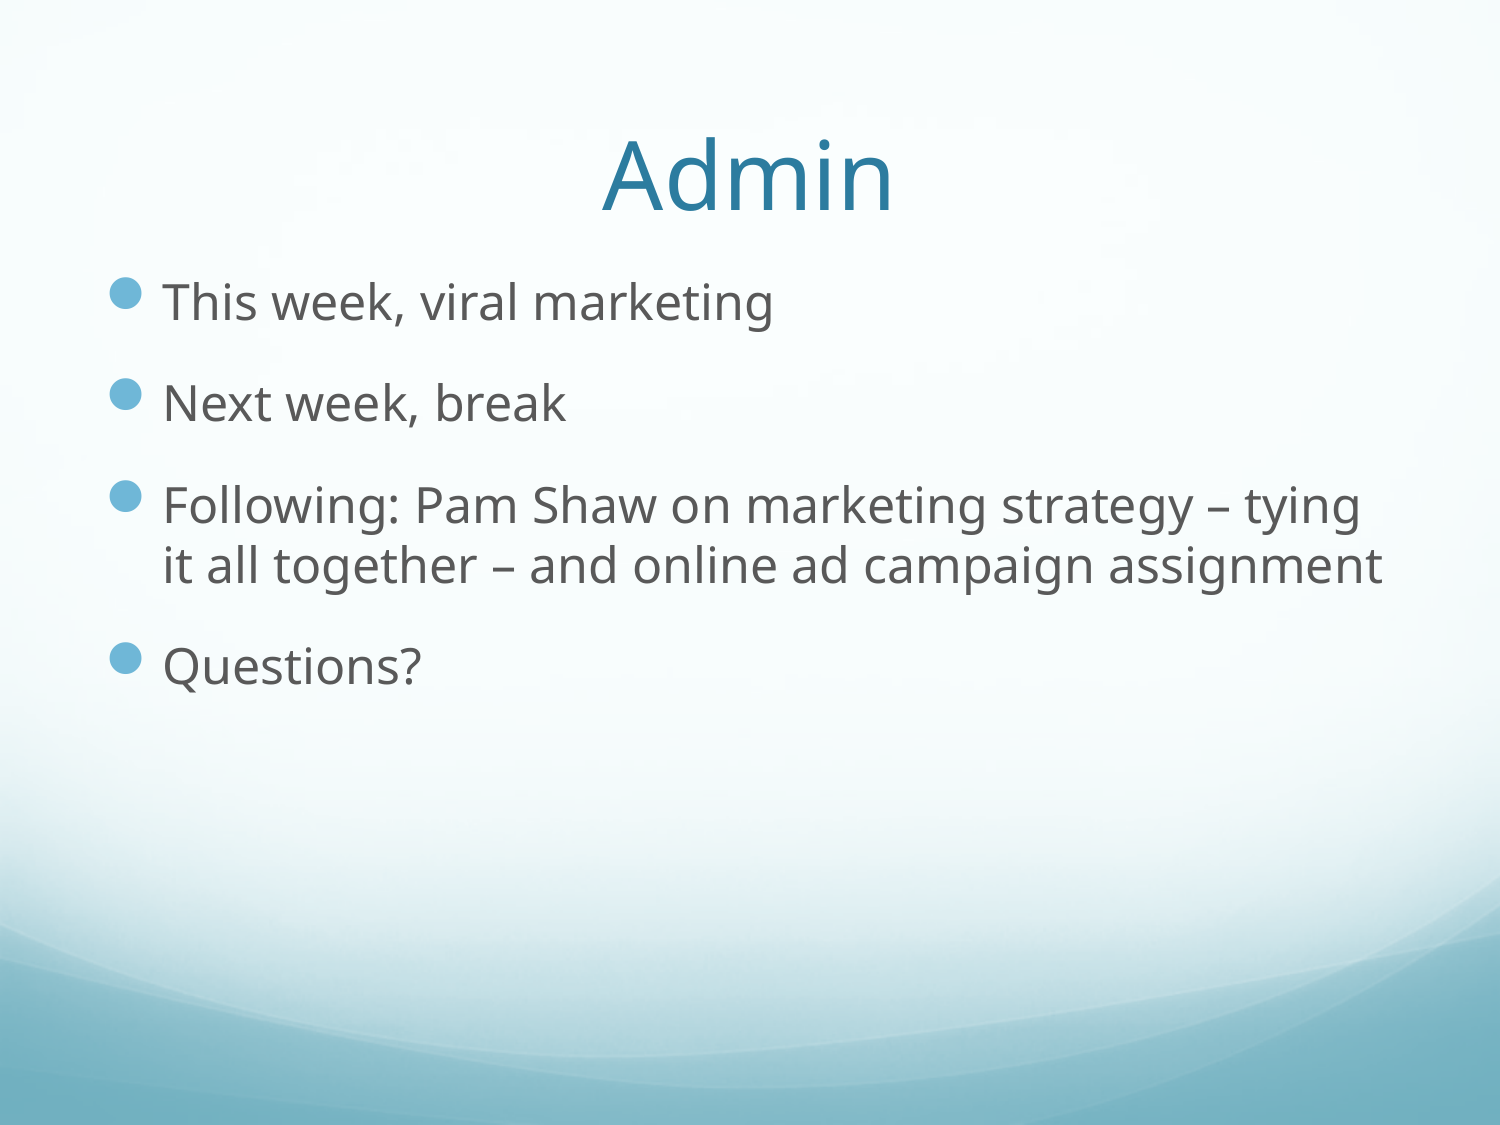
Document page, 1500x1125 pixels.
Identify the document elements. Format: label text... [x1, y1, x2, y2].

title Admin [90, 17, 1410, 237]
list This week, viral marketing Next week, break Following: Pam Shaw on marketing strategy – tying it all together – and online ad campaign assignment Questions? [90, 262, 1410, 975]
